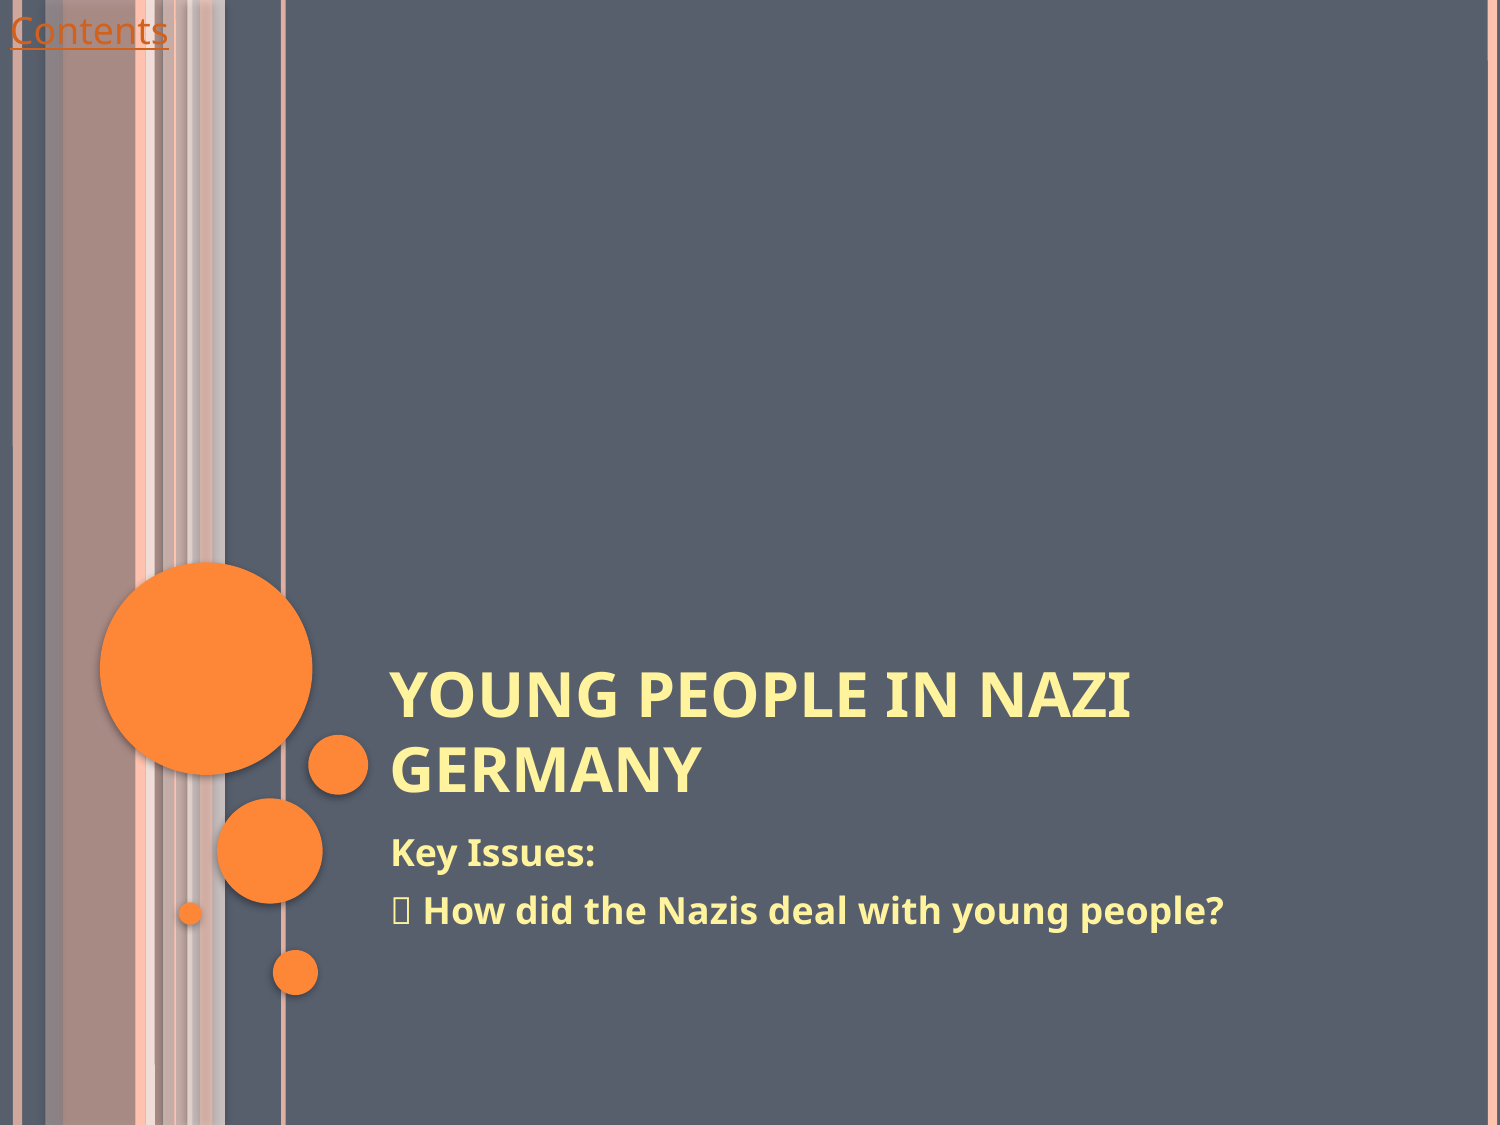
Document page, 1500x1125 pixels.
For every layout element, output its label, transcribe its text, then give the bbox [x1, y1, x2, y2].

title Young People in Nazi Germany [375, 474, 1388, 812]
list Key Issues:  How did the Nazis deal with young people? [374, 821, 1388, 1048]
